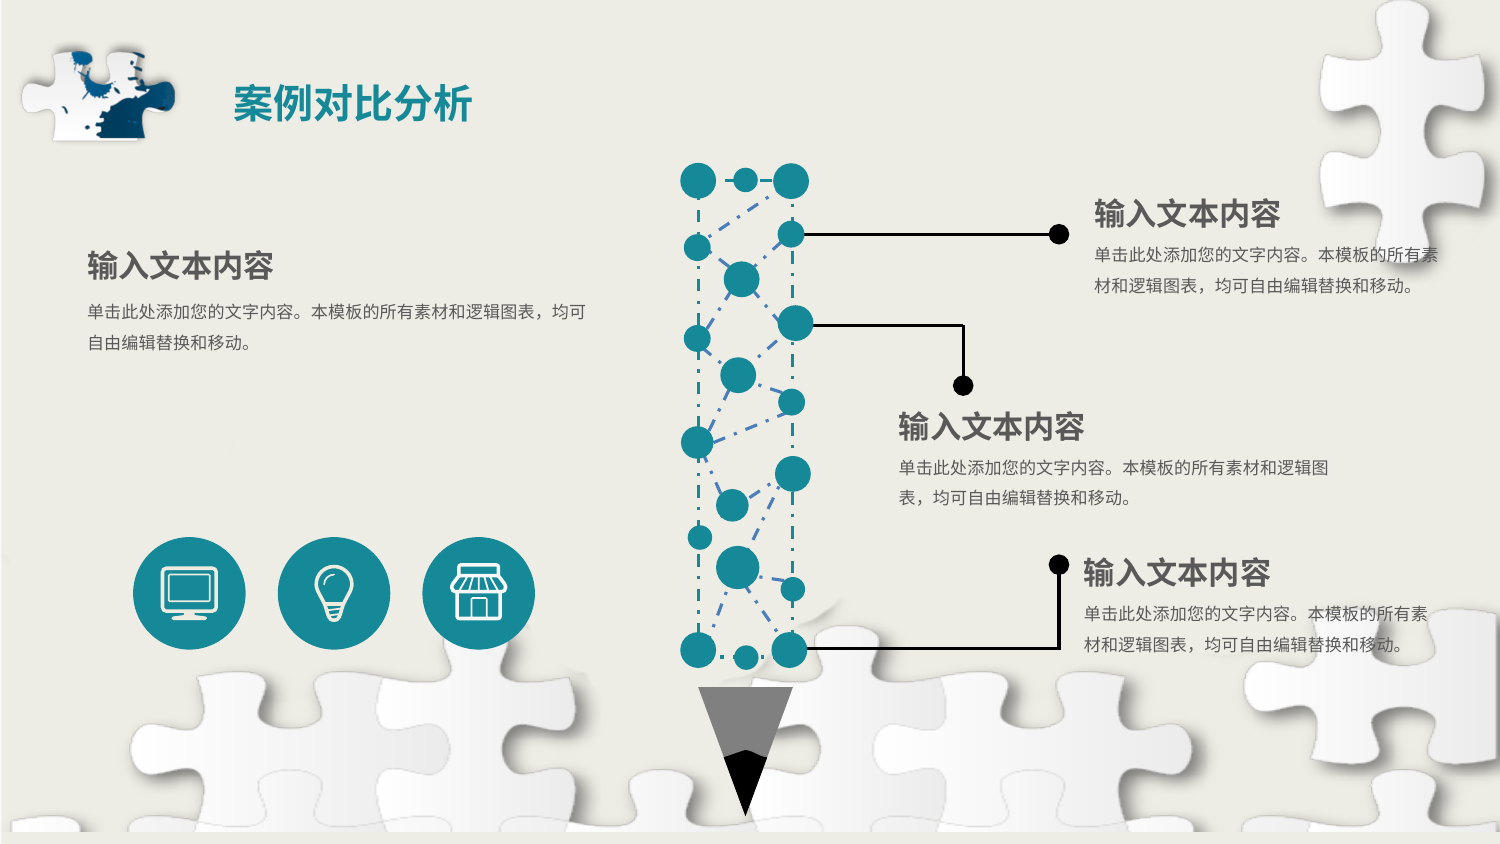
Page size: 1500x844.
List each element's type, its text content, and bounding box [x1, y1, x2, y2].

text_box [819, 324, 964, 386]
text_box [819, 564, 1060, 650]
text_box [277, 536, 391, 650]
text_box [1079, 186, 1468, 305]
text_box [422, 536, 536, 650]
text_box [1068, 545, 1458, 664]
picture [0, 0, 1500, 844]
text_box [679, 162, 814, 817]
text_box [883, 399, 1357, 518]
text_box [132, 536, 246, 650]
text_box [72, 239, 617, 362]
text_box 案例对比分析 [205, 67, 502, 139]
